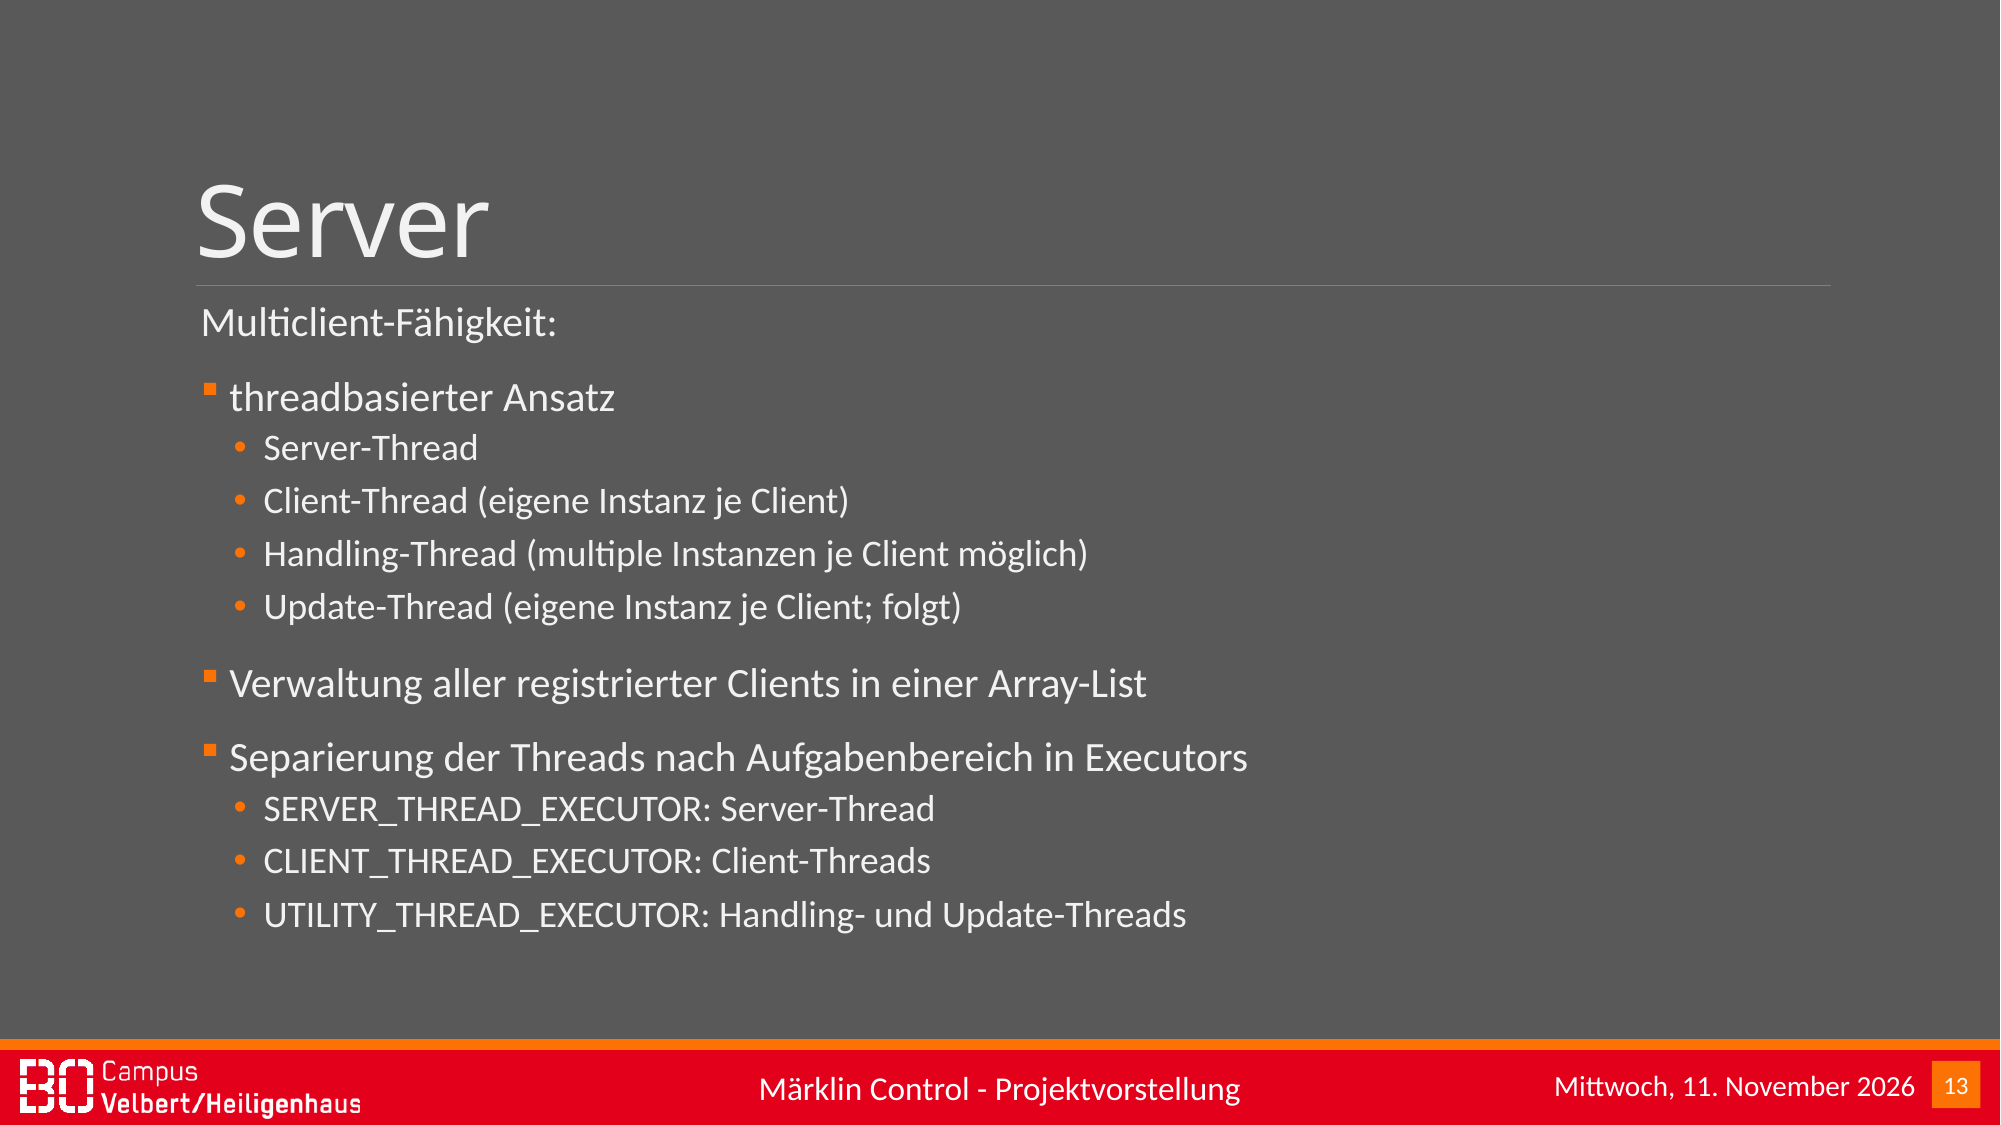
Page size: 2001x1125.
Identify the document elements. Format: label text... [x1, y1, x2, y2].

picture [101, 1057, 365, 1120]
title Server [180, 47, 1830, 285]
picture [19, 1059, 94, 1113]
list Multiclient-Fähigkeit: threadbasierter Ansatz Server-Thread Client-Thread (eigene Instanz je Client) Handling-Thread (multiple Instanzen je Client möglich) Update-Thread (eigene Instanz je Client; folgt) Verwaltung aller registrierter Clients in einer Array-List Separierung der Threads nach Aufgabenbereich in Executors SERVER_THREAD_EXECUTOR: Server-Thread CLIENT_THREAD_EXECUTOR: Client-Threads UTILITY_THREAD_EXECUTOR: Handling- und Update-Threads [200, 293, 1851, 954]
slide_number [1525, 1054, 1931, 1115]
slide_number 13 [1931, 1060, 1981, 1109]
